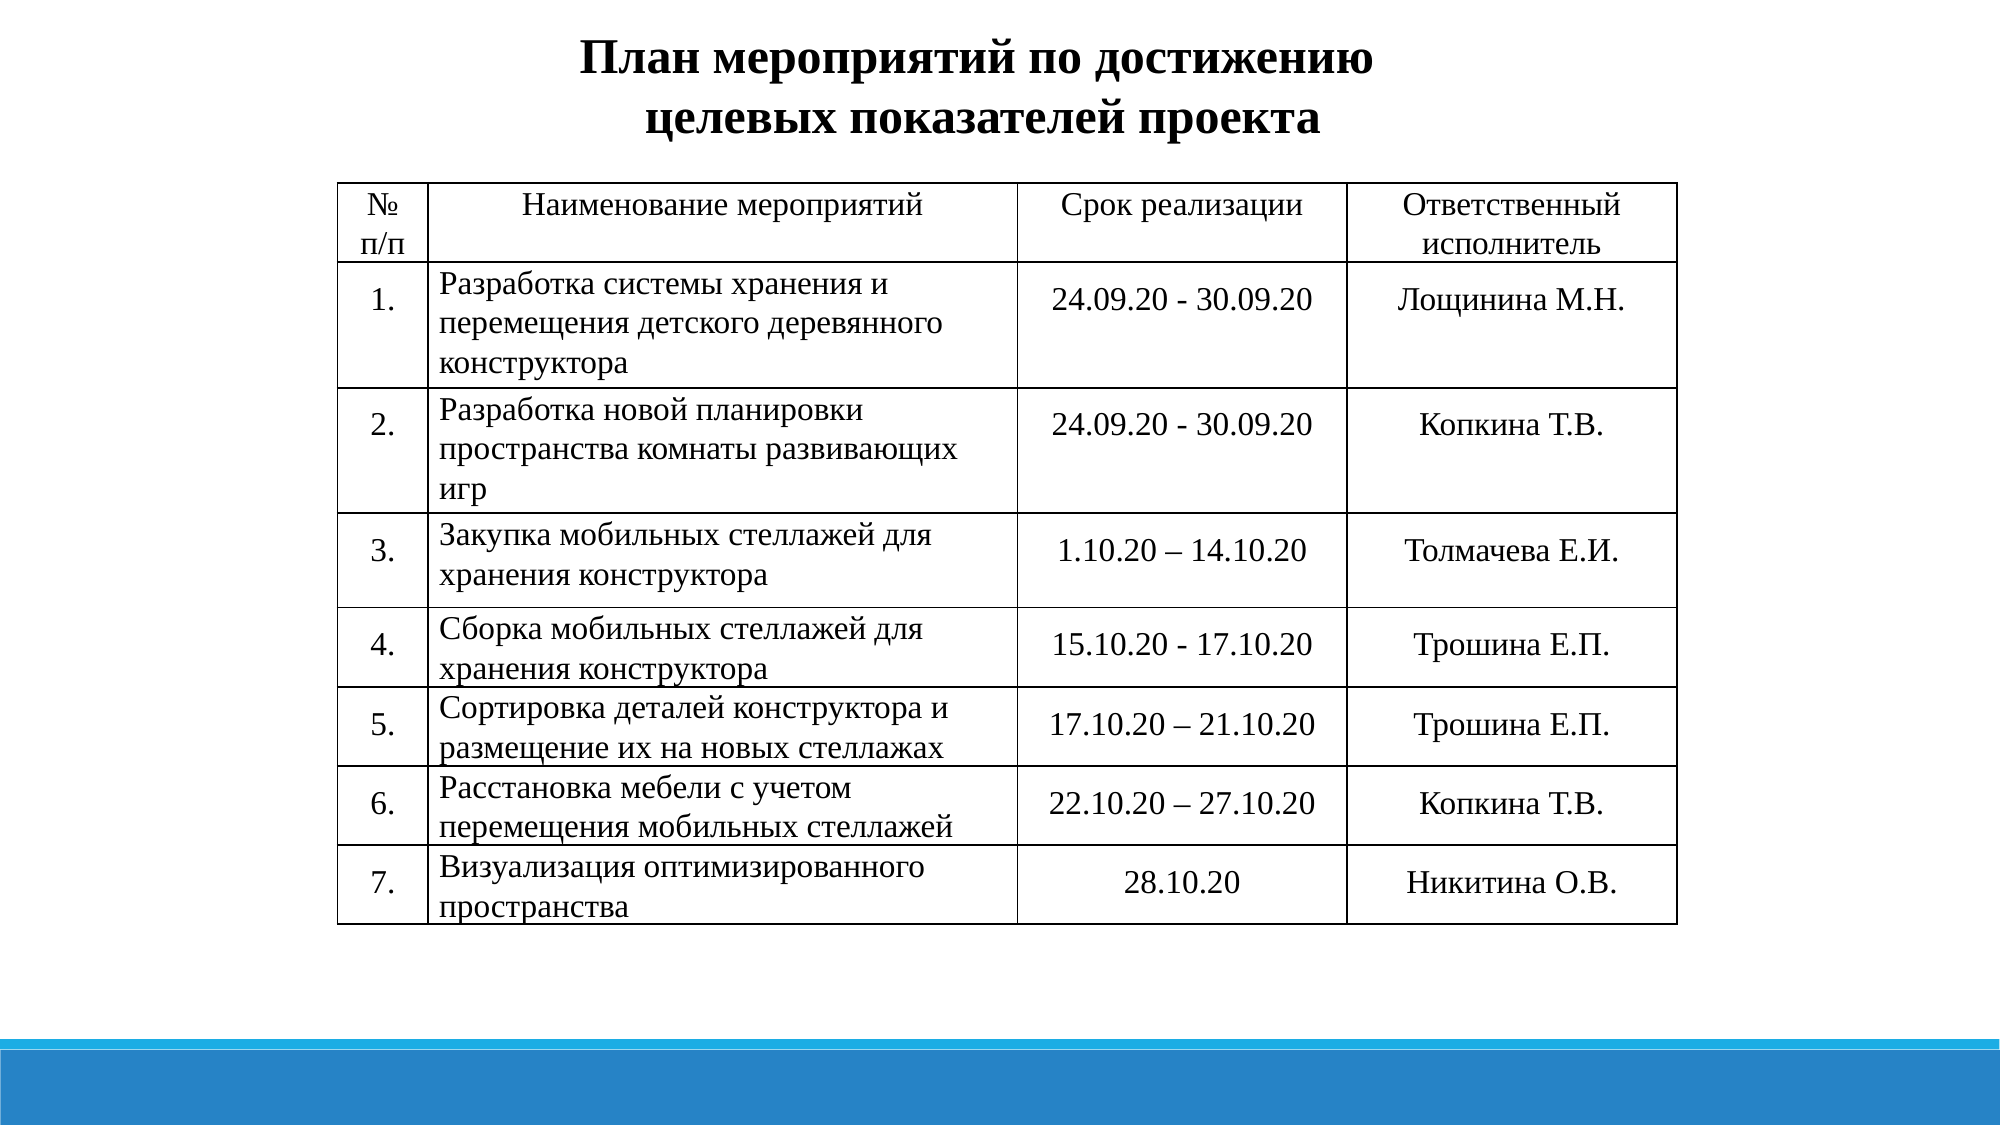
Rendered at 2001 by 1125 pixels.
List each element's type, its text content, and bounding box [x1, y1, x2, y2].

table_cell Копкина Т.В. [1348, 389, 1676, 512]
table_cell 24.09.20 - 30.09.20 [1018, 389, 1346, 512]
table_cell 15.10.20 - 17.10.20 [1018, 608, 1346, 686]
table_header Наименование мероприятий [429, 184, 1017, 261]
table_cell 3. [338, 514, 427, 607]
table_cell 2. [338, 389, 427, 512]
table_cell 24.09.20 - 30.09.20 [1018, 263, 1346, 387]
table_cell Копкина Т.В. [1348, 767, 1676, 844]
table_cell 5. [338, 688, 427, 765]
table_header Срок реализации [1018, 184, 1346, 261]
table_cell 17.10.20 – 21.10.20 [1018, 688, 1346, 765]
table_cell 6. [338, 767, 427, 844]
table_cell Лощинина М.Н. [1348, 263, 1676, 387]
table_cell Закупка мобильных стеллажей для хранения конструктора [429, 514, 1017, 607]
table_cell Никитина О.В. [1348, 846, 1676, 923]
text_box План мероприятий по достижению целевых показателей проекта [301, 16, 1665, 151]
table_cell 22.10.20 – 27.10.20 [1018, 767, 1346, 844]
table_cell 4. [338, 608, 427, 686]
table_cell Толмачева Е.И. [1348, 514, 1676, 607]
table_header № п/п [338, 184, 427, 261]
table_cell Разработка новой планировки пространства комнаты развивающих игр [429, 389, 1017, 512]
table_cell 1. [338, 263, 427, 387]
table_cell 1.10.20 – 14.10.20 [1018, 514, 1346, 607]
table_cell Сборка мобильных стеллажей для хранения конструктора [429, 608, 1017, 686]
table_cell 28.10.20 [1018, 846, 1346, 923]
table_cell Трошина Е.П. [1348, 608, 1676, 686]
table_cell Расстановка мебели с учетом перемещения мобильных стеллажей [429, 767, 1017, 844]
table_cell Сортировка деталей конструктора и размещение их на новых стеллажах [429, 688, 1017, 765]
table_cell Разработка системы хранения и перемещения детского деревянного конструктора [429, 263, 1017, 387]
table_cell Трошина Е.П. [1348, 688, 1676, 765]
table_cell 7. [338, 846, 427, 923]
table_cell Визуализация оптимизированного пространства [429, 846, 1017, 923]
table_header Ответственный исполнитель [1348, 184, 1676, 261]
